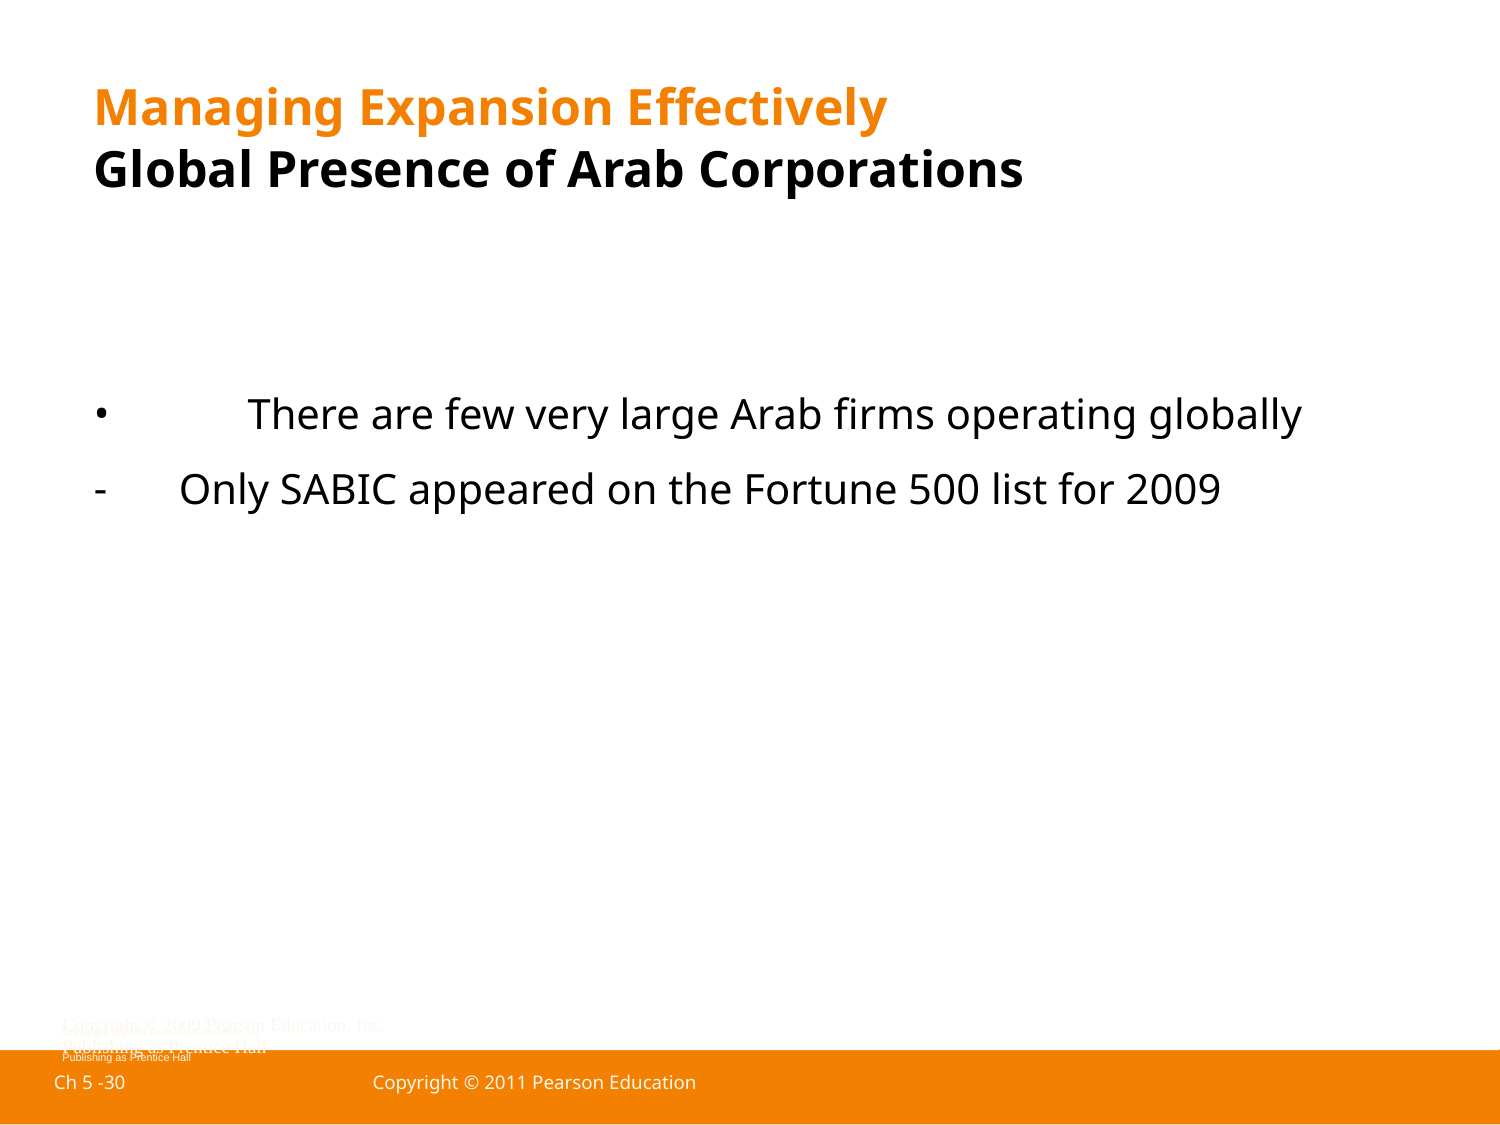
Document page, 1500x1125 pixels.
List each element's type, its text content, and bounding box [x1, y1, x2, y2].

picture [1248, 1042, 1500, 1124]
text_box Ch 5 -30 [47, 1070, 171, 1093]
text_box Managing Expansion Effectively [87, 74, 1471, 136]
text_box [87, 387, 1444, 736]
text_box Global Presence of Arab Corporations [87, 137, 1284, 198]
text_box Copyright © 2011 Pearson Education [233, 1070, 703, 1093]
text_box Copyright © 2009 Pearson Education, Inc. Publishing as Prentice Hall [62, 1012, 984, 1064]
text_box [0, 1050, 1500, 1125]
